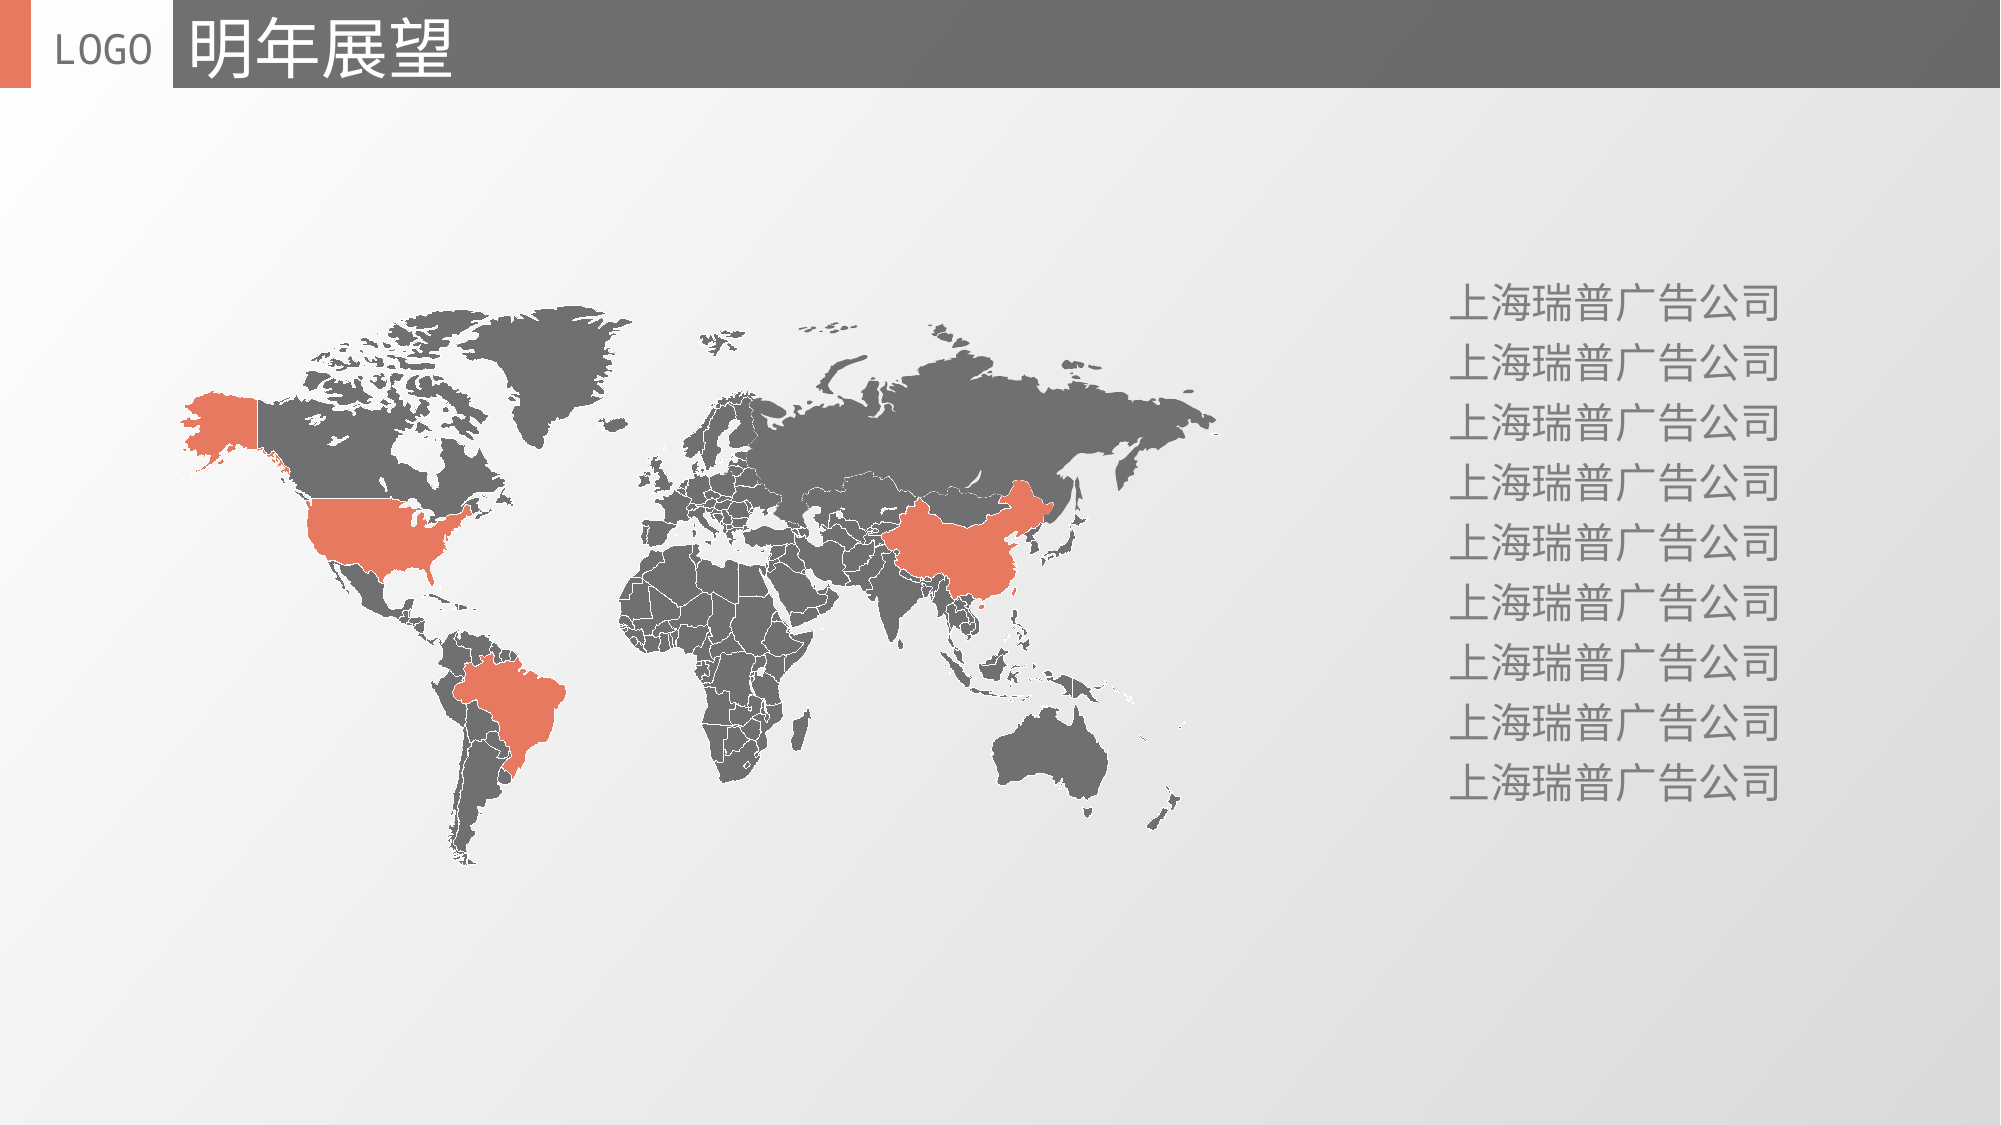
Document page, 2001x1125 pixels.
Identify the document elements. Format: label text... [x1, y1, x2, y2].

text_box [179, 305, 1220, 868]
text_box 明年展望 [173, 0, 556, 95]
text_box LOGO [37, 15, 173, 81]
text_box 上海瑞普广告公司 上海瑞普广告公司 上海瑞普广告公司 上海瑞普广告公司 上海瑞普广告公司 上海瑞普广告公司 上海瑞普广告公司 上海瑞普广告公司 上海瑞普广告公司 [1433, 259, 1827, 860]
text_box [556, 0, 2000, 89]
text_box [0, 0, 32, 89]
